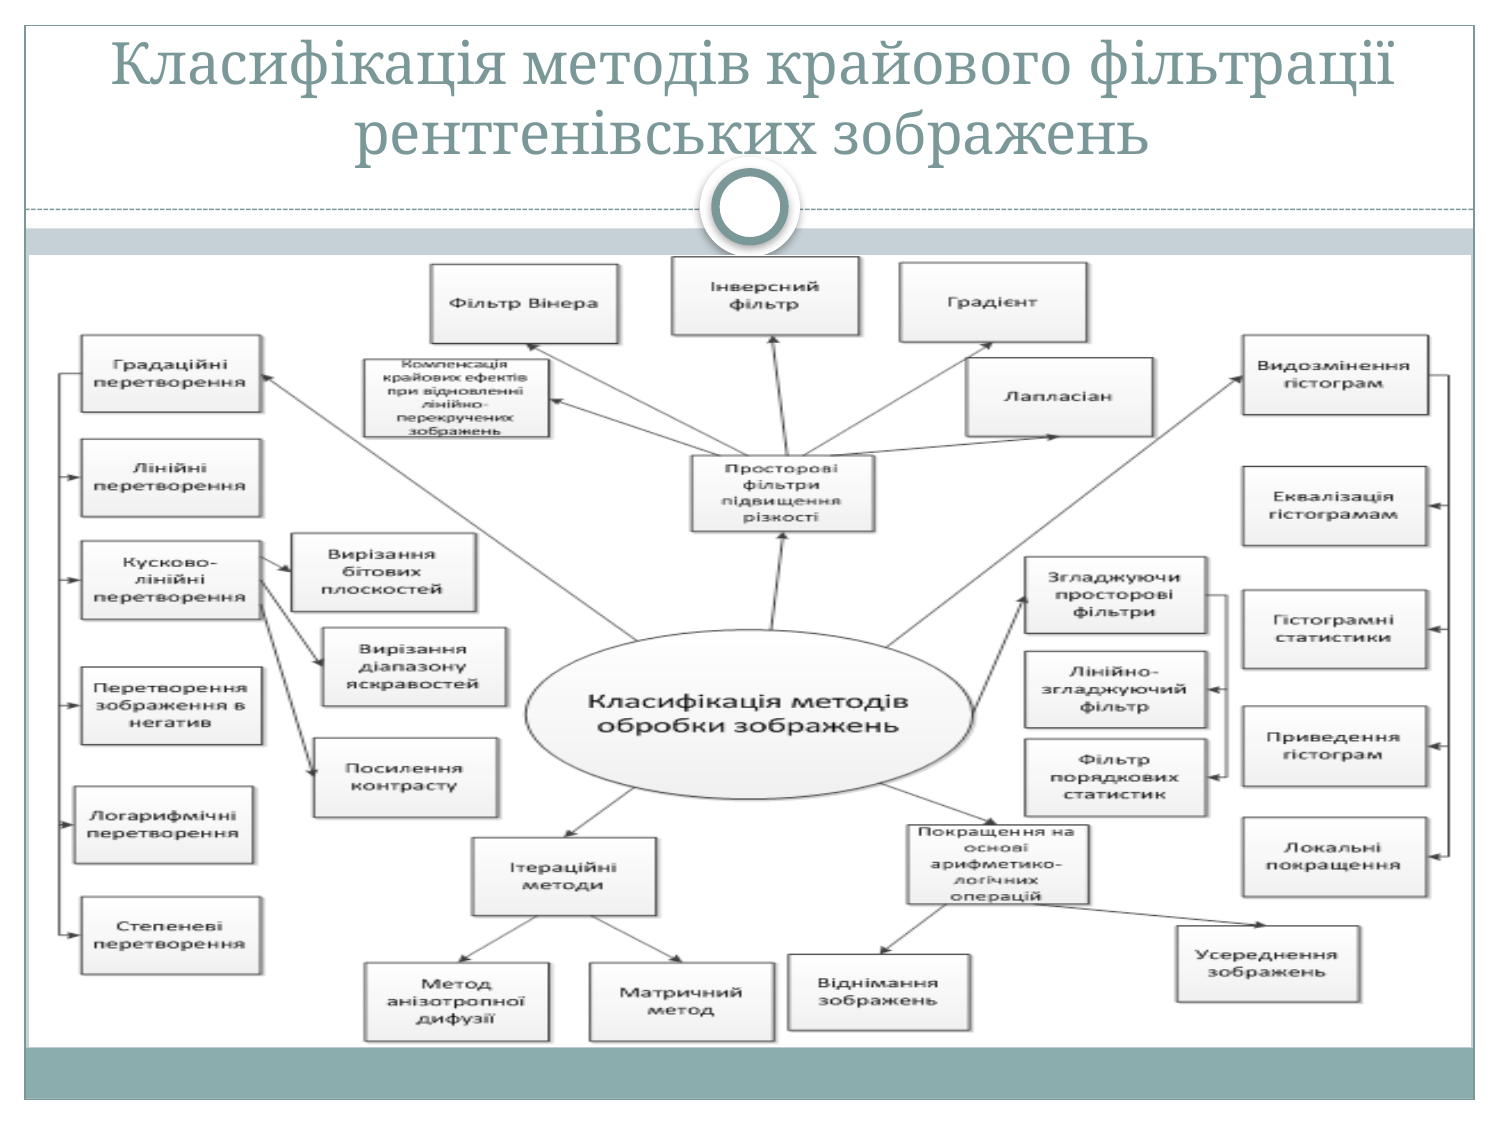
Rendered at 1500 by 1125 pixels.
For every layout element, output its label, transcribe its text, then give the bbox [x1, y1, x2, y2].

title Класифікація методів крайового фільтрації рентгенівських зображень [53, 66, 1454, 174]
picture [29, 255, 1471, 1047]
